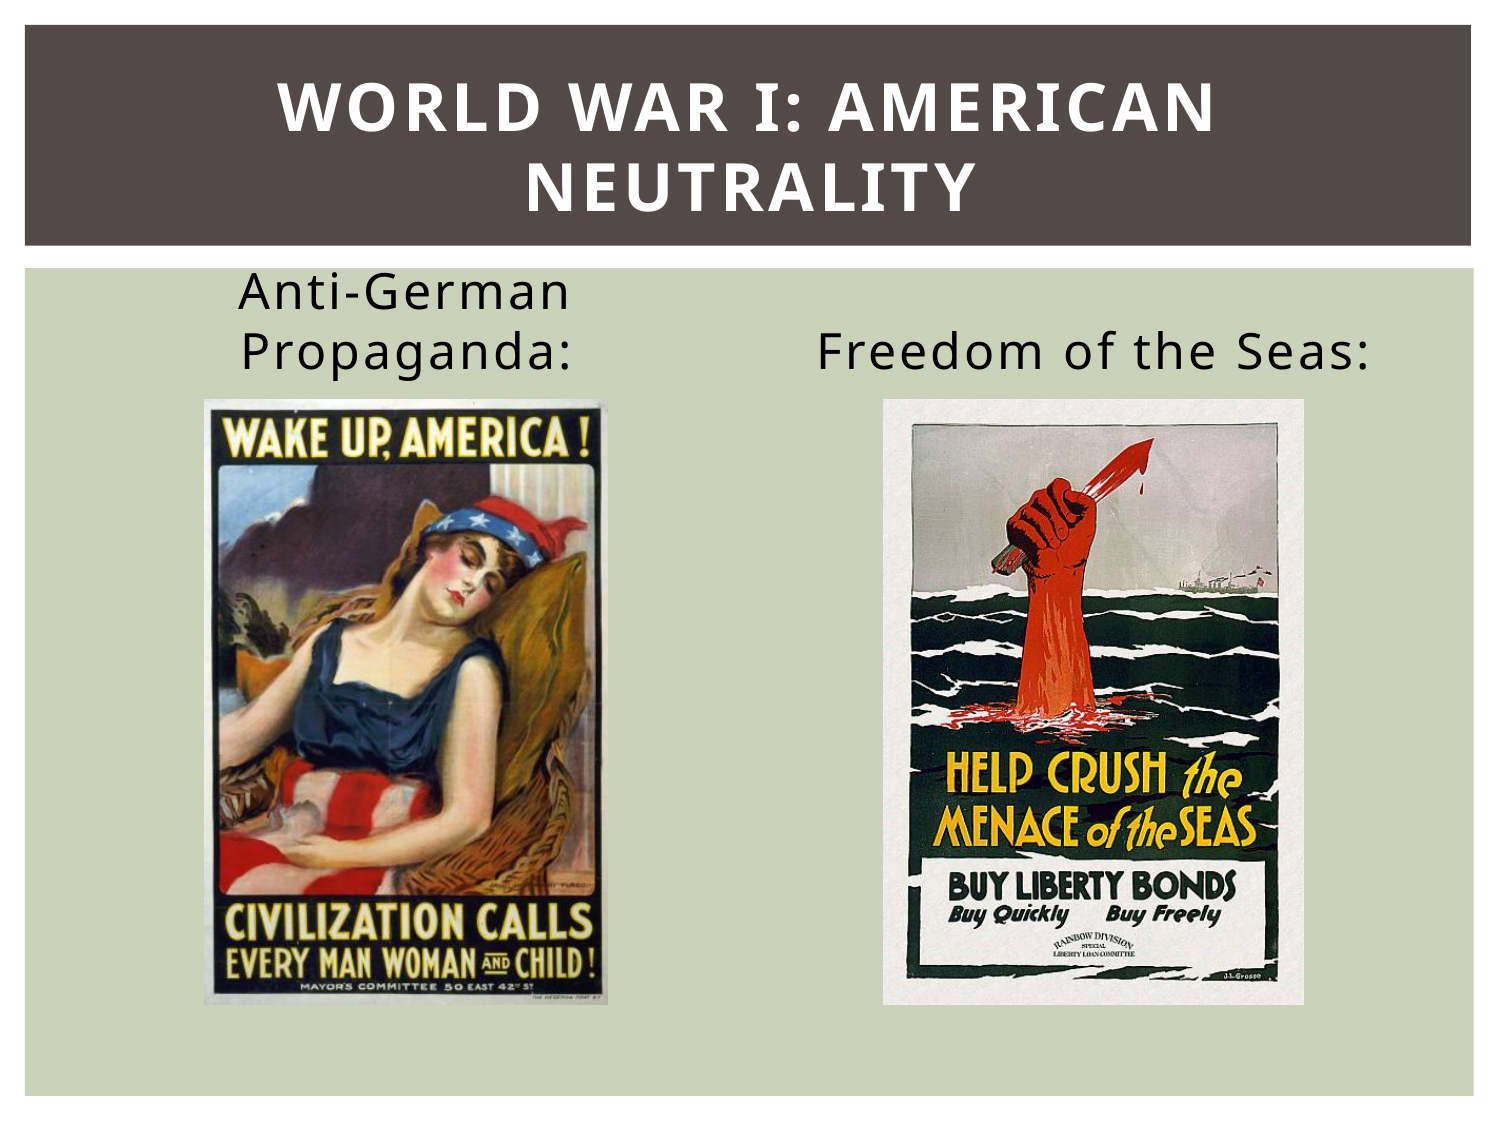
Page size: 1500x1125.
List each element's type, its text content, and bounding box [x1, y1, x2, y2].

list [882, 399, 1305, 1006]
title World War I: American Neutrality [62, 58, 1438, 232]
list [204, 399, 609, 1006]
list Freedom of the Seas: [761, 282, 1425, 388]
list Anti-German Propaganda: [75, 282, 738, 388]
